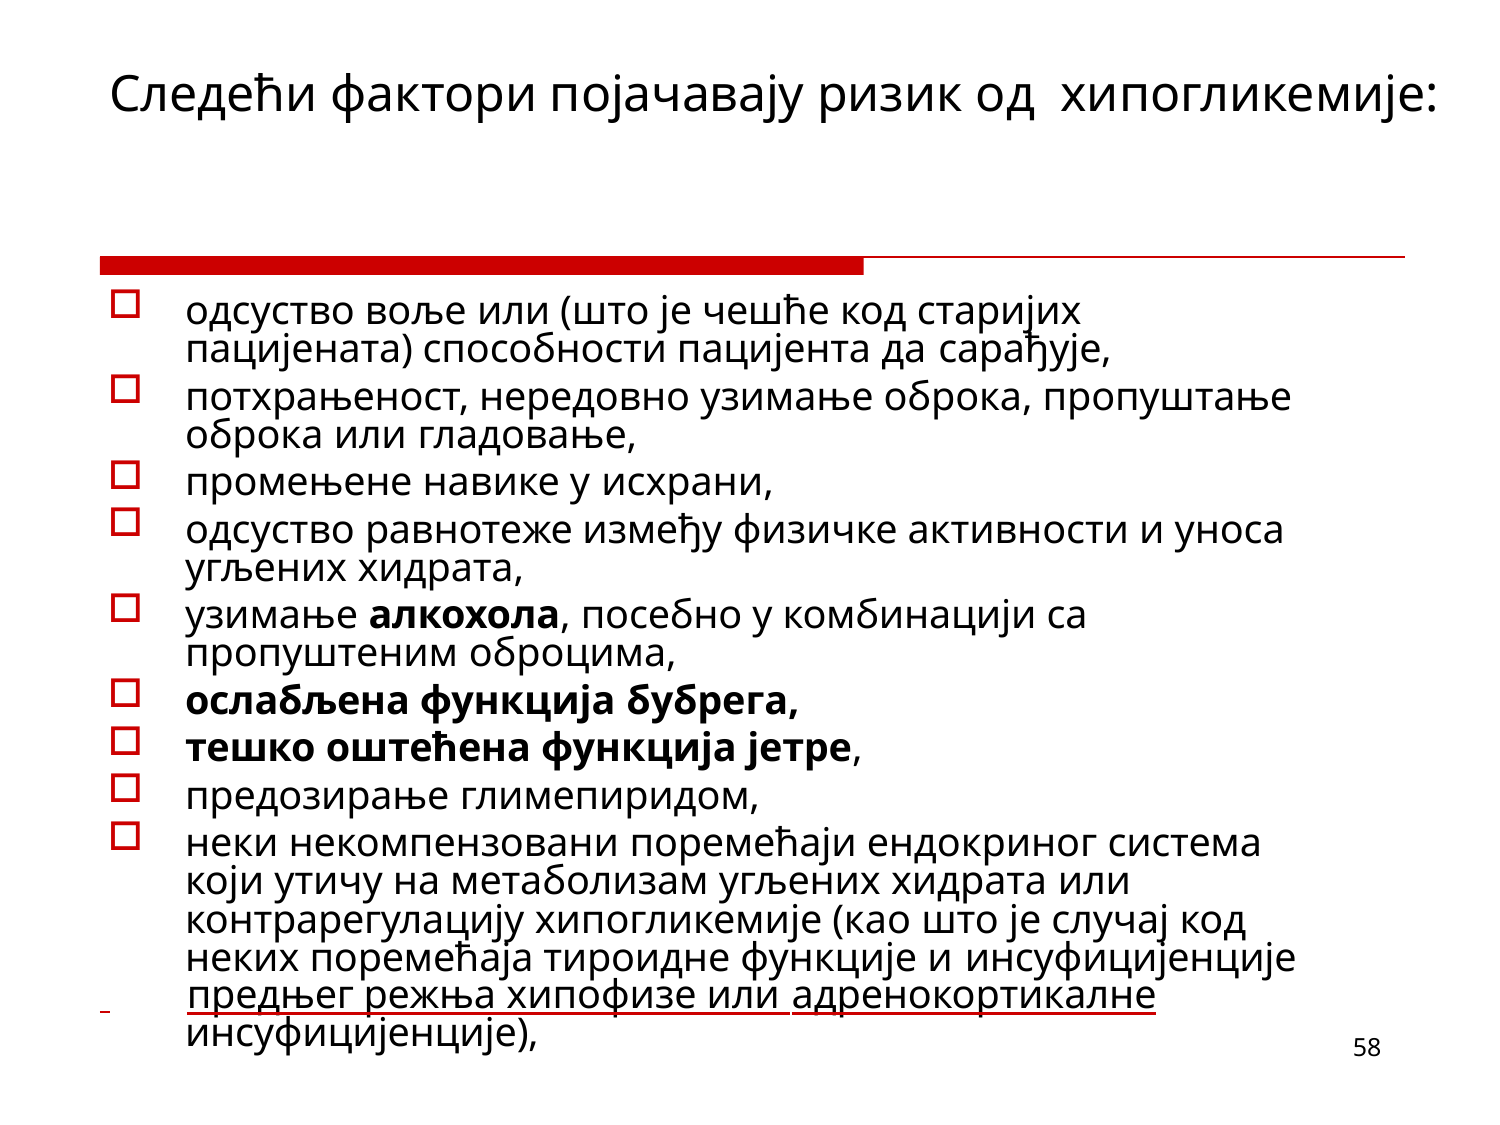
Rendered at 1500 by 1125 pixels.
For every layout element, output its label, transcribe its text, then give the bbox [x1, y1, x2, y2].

text_box 58 [1350, 1055, 1388, 1062]
list одсуство воље или (што је чешће код старијих пацијената) способности пацијента да сарађује, потхрањеност, нередовно узимање оброка, пропуштање оброка или гладовање, промењене навике у исхрани, одсуство равнотеже између физичке активности и уноса угљених хидрата, узимање алкохола, посебно у комбинацији са пропуштеним оброцима, ослабљена функција бубрега, тешко оштећена функција јетре, предозирање глимепиридом, неки некомпензовани поремећаји ендокриног система који утичу на метаболизам угљених хидрата или контрарегулацију хипогликемије (као што је случај код неких поремећаја тироидне функције и инсуфицијенције предњег режња хипофизе или адренокортикалне [97, 283, 1403, 1055]
title Следећи фактори појачавају ризик од хипогликемије: [50, 47, 1450, 250]
text_box инсуфицијенције), [182, 1005, 574, 1055]
